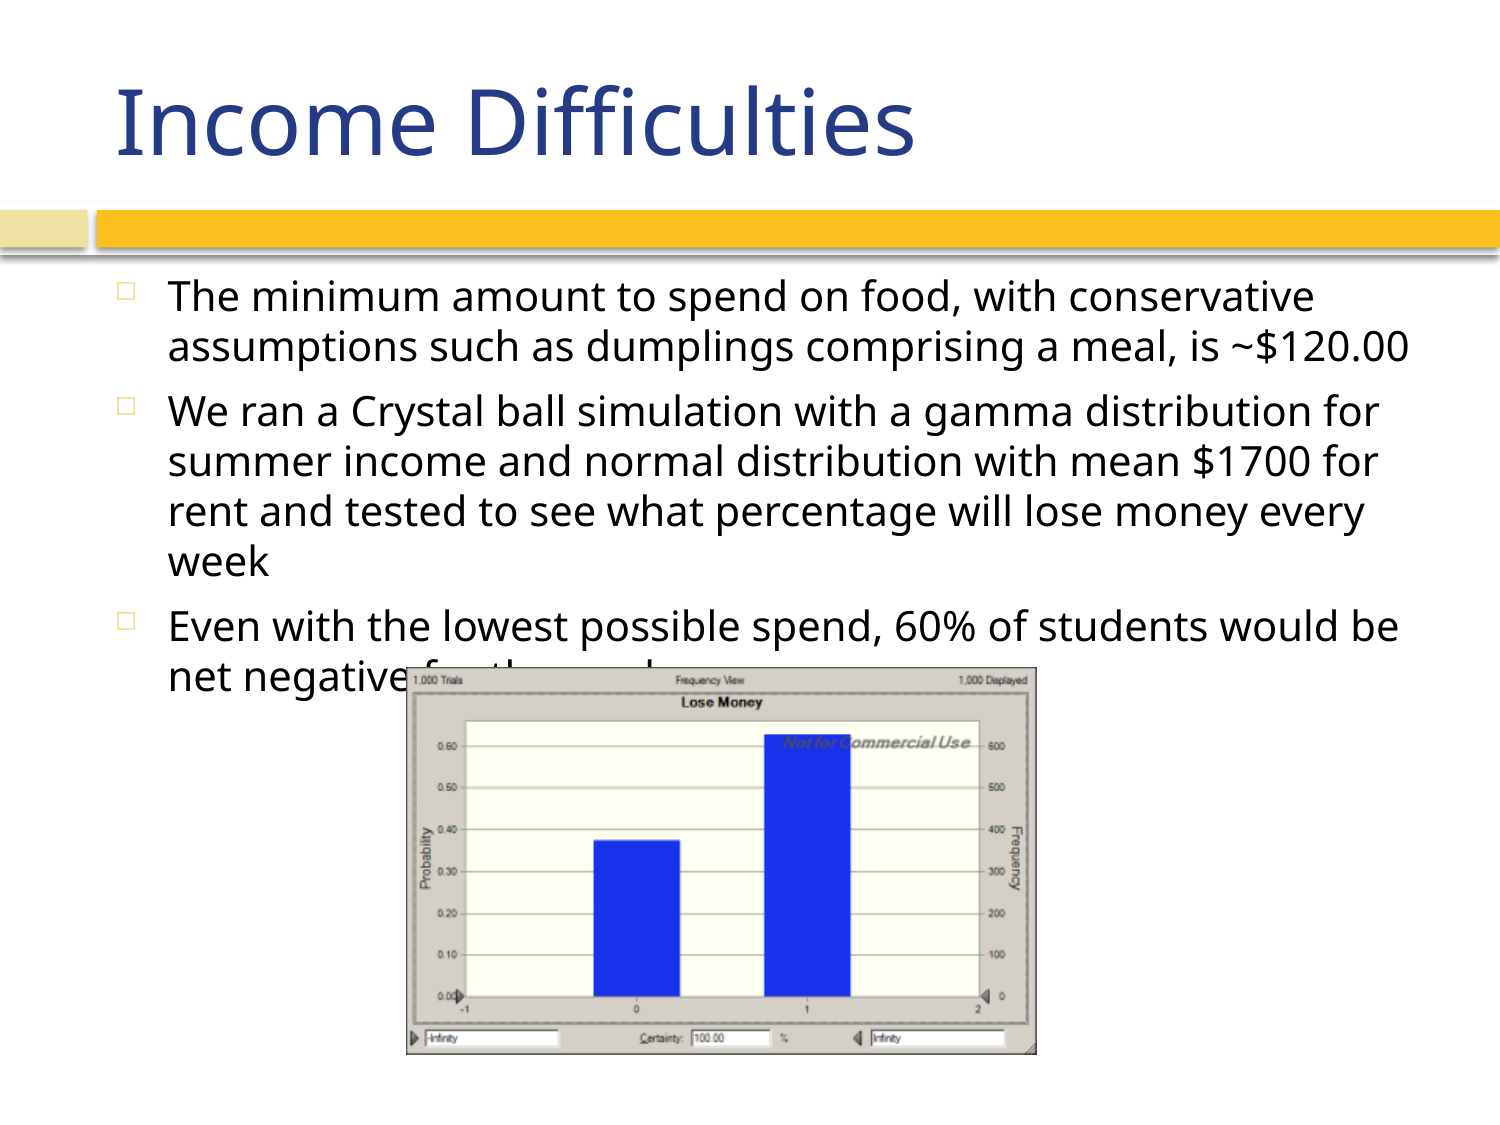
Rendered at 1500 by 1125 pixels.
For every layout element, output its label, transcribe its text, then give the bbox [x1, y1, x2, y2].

picture [406, 667, 1037, 1055]
title Income Difficulties [100, 37, 1438, 200]
list The minimum amount to spend on food, with conservative assumptions such as dumplings comprising a meal, is ~$120.00 We ran a Crystal ball simulation with a gamma distribution for summer income and normal distribution with mean $1700 for rent and tested to see what percentage will lose money every week Even with the lowest possible spend, 60% of students would be net negative for the week [100, 262, 1438, 1000]
